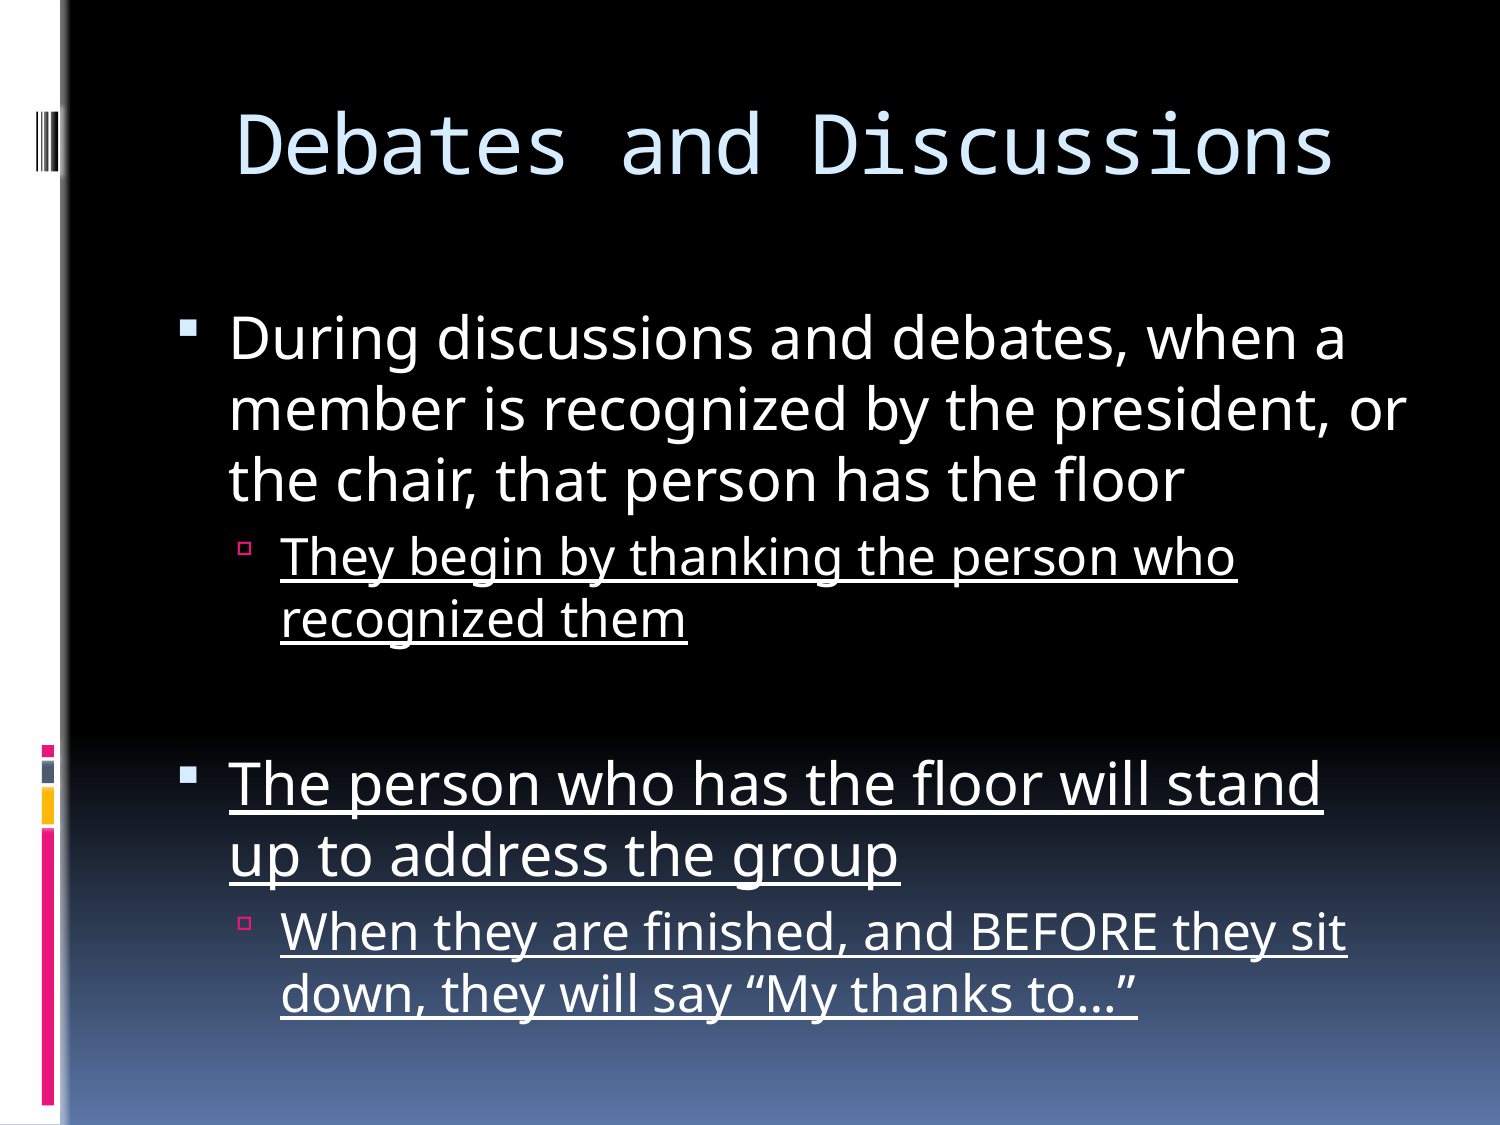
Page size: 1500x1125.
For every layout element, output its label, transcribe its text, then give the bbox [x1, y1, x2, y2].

title Debates and Discussions [150, 83, 1425, 234]
list During discussions and debates, when a member is recognized by the president, or the chair, that person has the floor They begin by thanking the person who recognized them The person who has the floor will stand up to address the group When they are finished, and BEFORE they sit down, they will say “My thanks to…” [150, 292, 1425, 1043]
